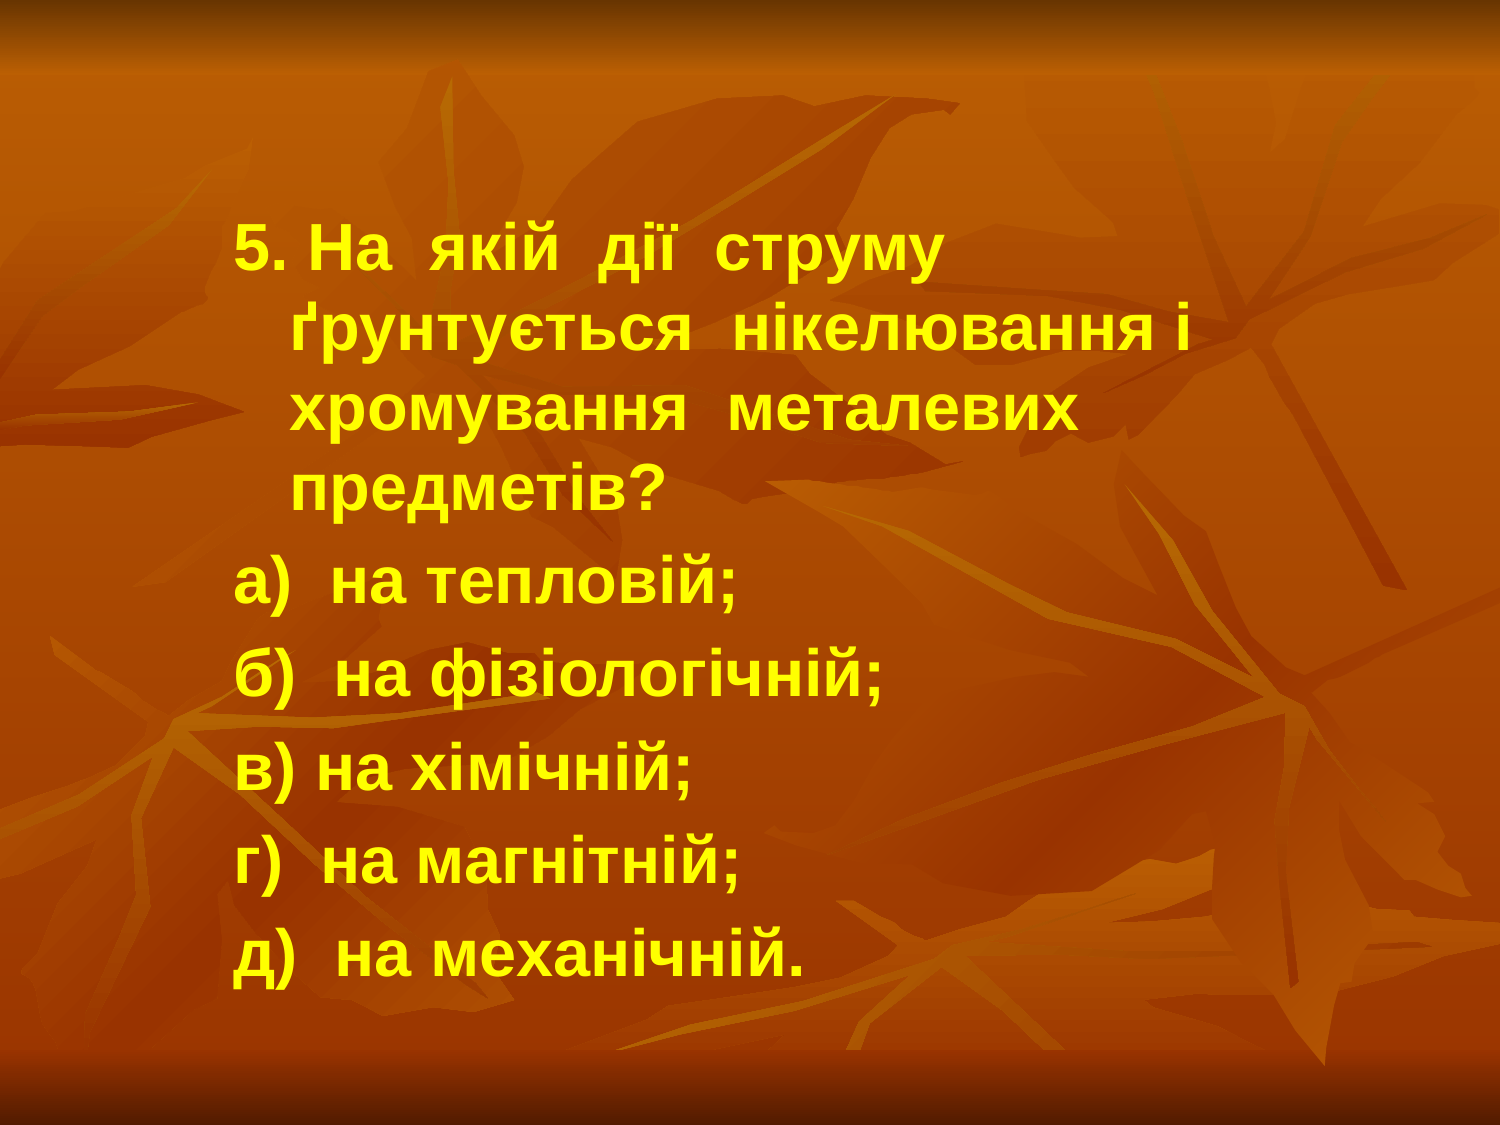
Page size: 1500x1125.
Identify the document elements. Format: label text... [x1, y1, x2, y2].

list 5. На якій дії струму ґрунтується нікелювання і хромування металевих предметів? а) на тепловій; б) на фізіологічній; в) на хімічній; г) на магнітній; д) на механічній. [218, 196, 1376, 1000]
